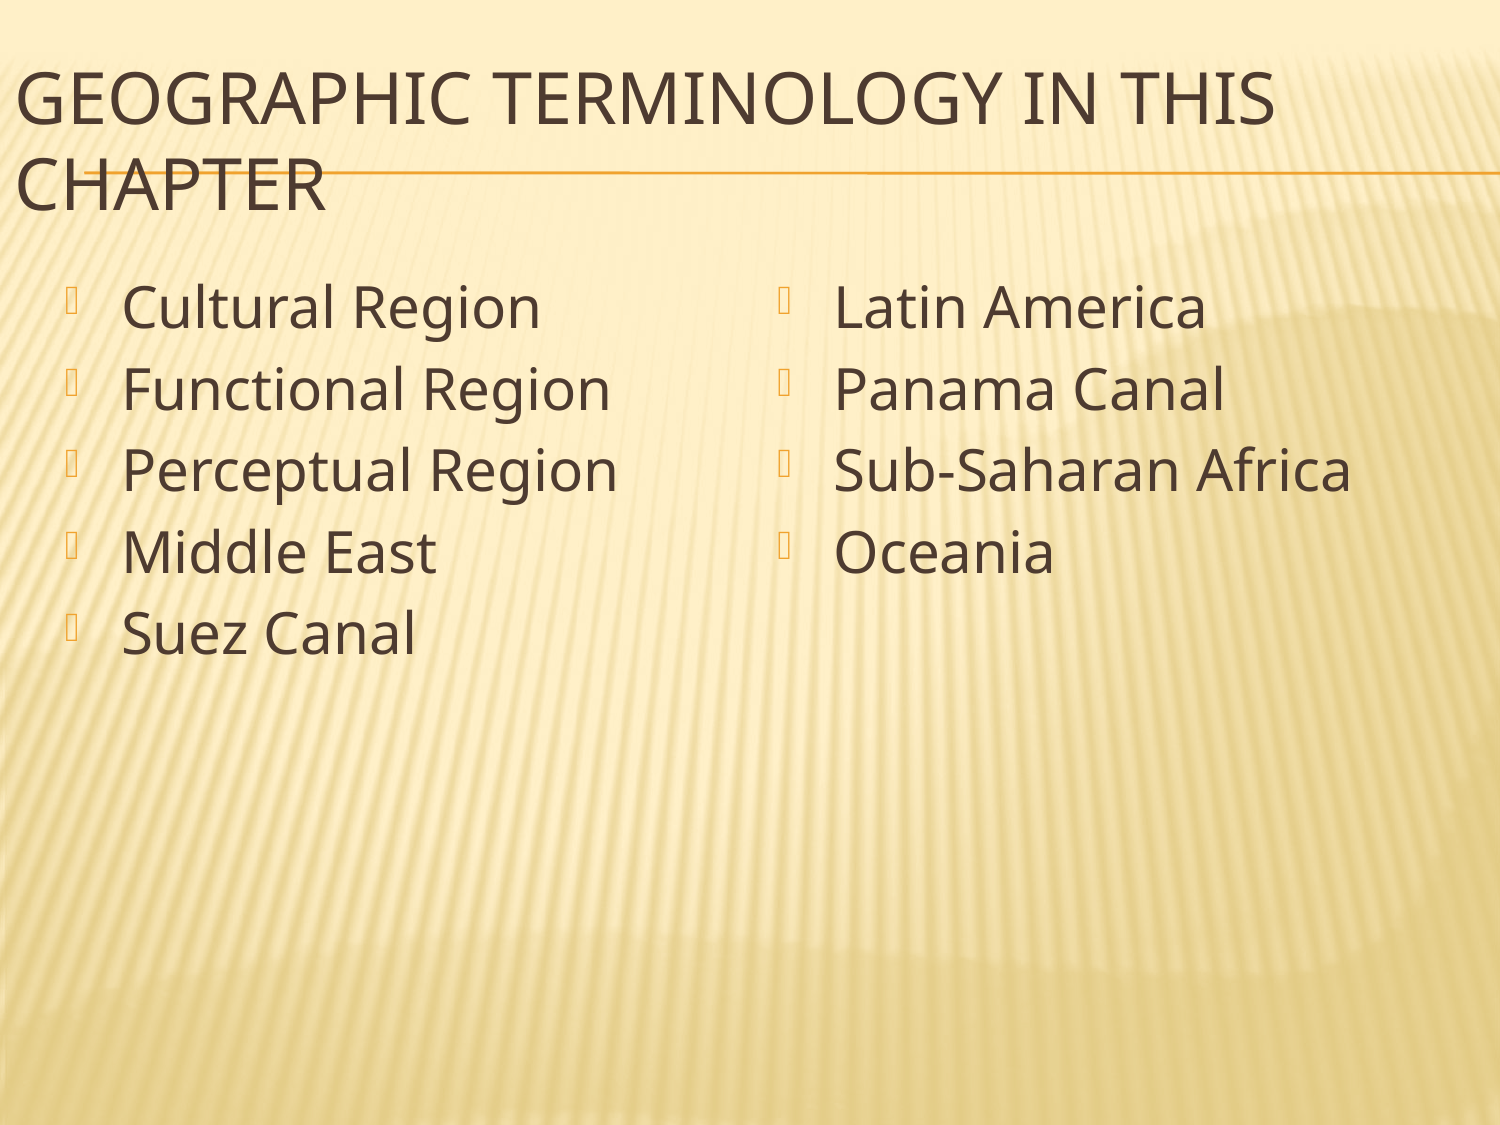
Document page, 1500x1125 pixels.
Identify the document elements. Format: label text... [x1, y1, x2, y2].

list Cultural Region Functional Region Perceptual Region Middle East Suez Canal [50, 262, 738, 1038]
title Geographic Terminology in this Chapter [0, 45, 1500, 233]
list Latin America Panama Canal Sub-Saharan Africa Oceania [762, 262, 1475, 1038]
